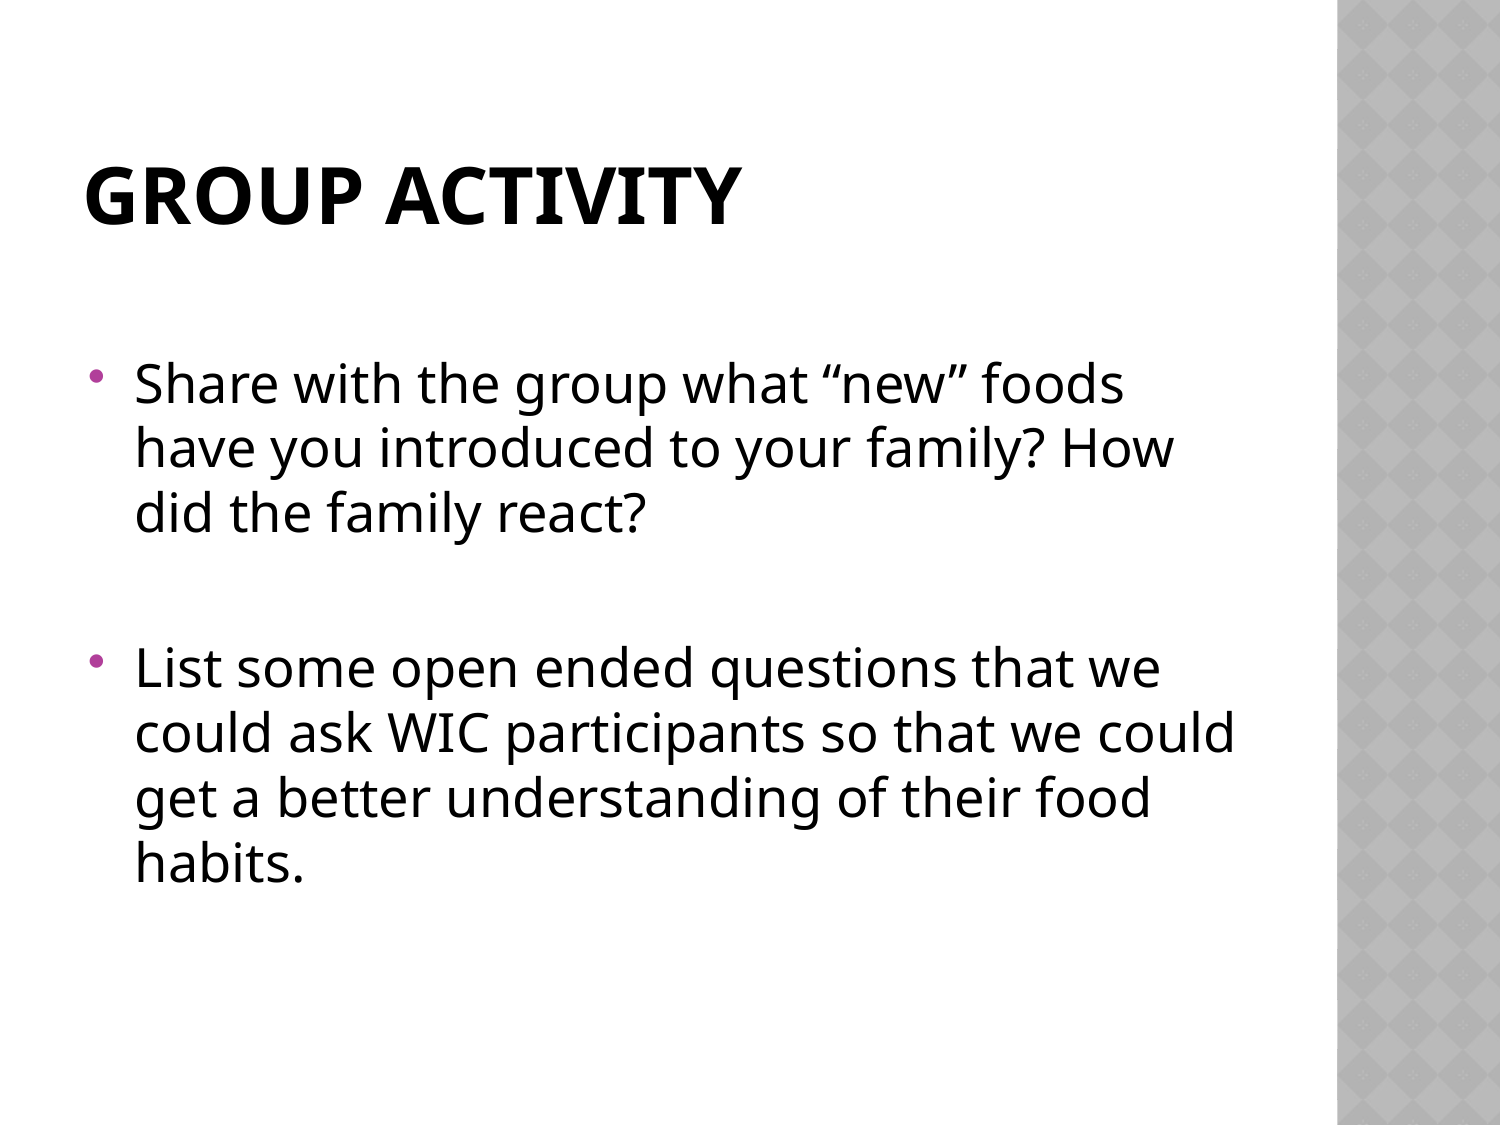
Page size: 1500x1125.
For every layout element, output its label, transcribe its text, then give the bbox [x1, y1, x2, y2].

title Group Activity [75, 52, 1263, 240]
list Share with the group what “new” foods have you introduced to your family? How did the family react? List some open ended questions that we could ask WIC participants so that we could get a better understanding of their food habits. [75, 264, 1263, 1059]
